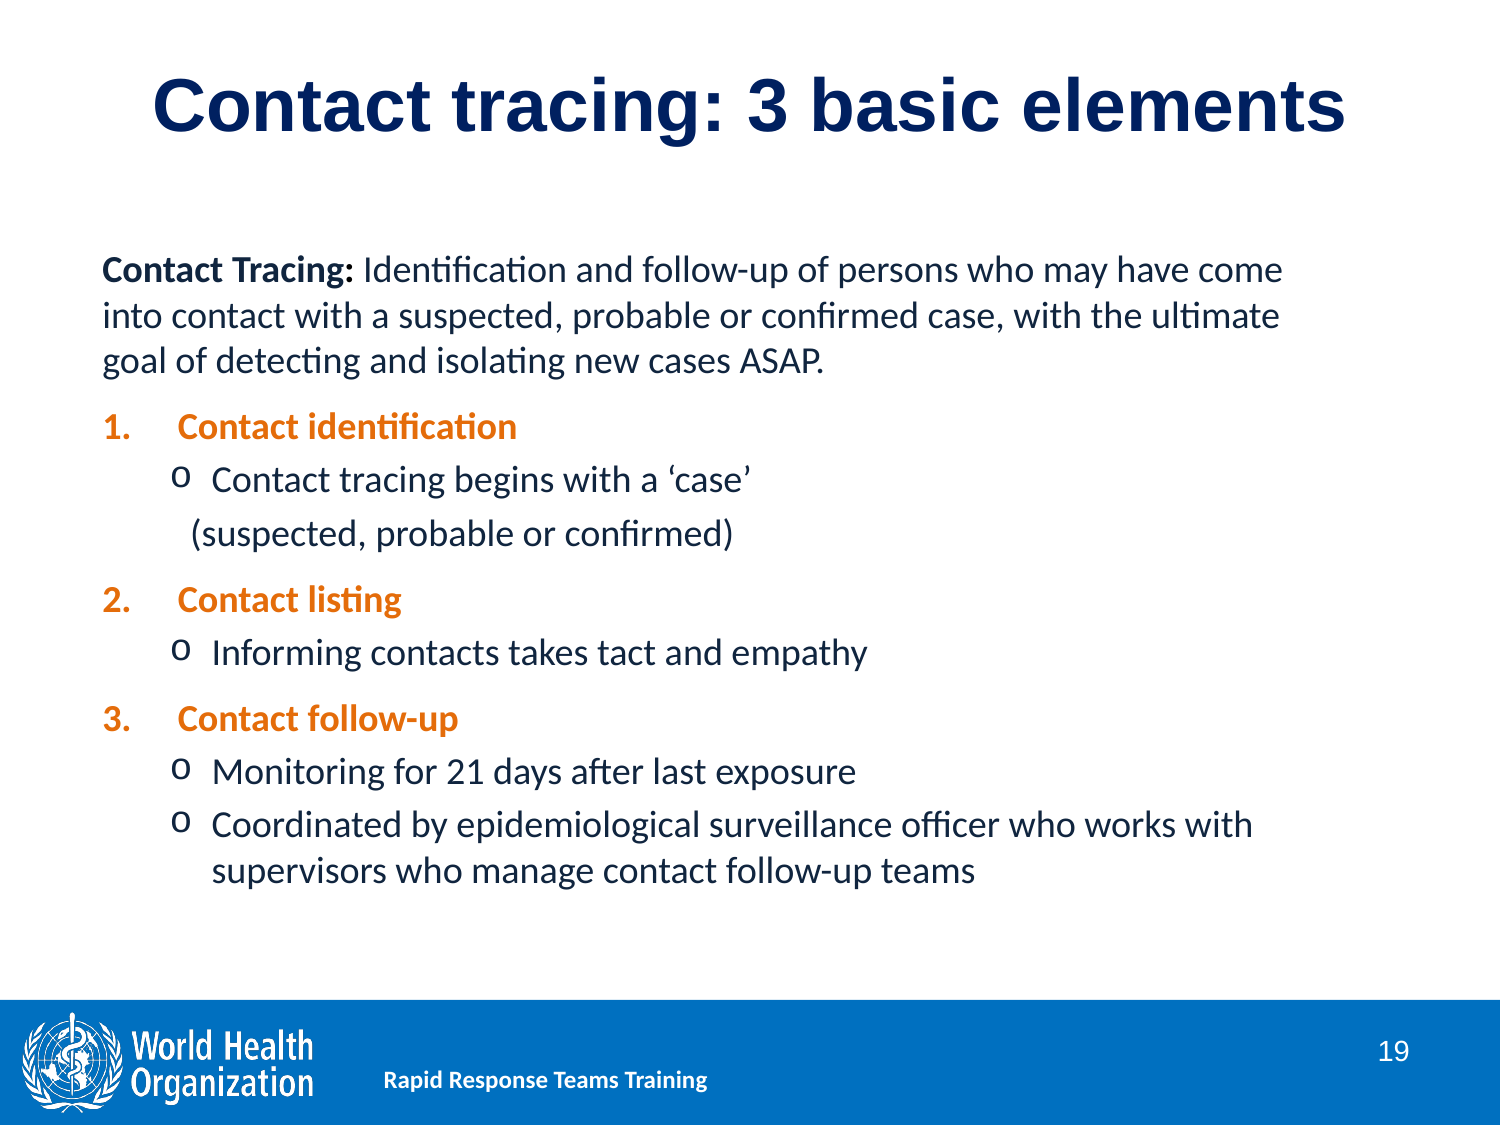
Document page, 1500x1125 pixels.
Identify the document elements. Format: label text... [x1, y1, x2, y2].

title Contact tracing: 3 basic elements [74, 7, 1426, 196]
slide_number 19 [1074, 1024, 1425, 1103]
list Contact Tracing: Identification and follow-up of persons who may have come into contact with a suspected, probable or confirmed case, with the ultimate goal of detecting and isolating new cases ASAP. Contact identification Contact tracing begins with a ‘case’ (suspected, probable or confirmed) Contact listing Informing contacts takes tact and empathy Contact follow-up Monitoring for 21 days after last exposure Coordinated by epidemiological surveillance officer who works with supervisors who manage contact follow-up teams [87, 236, 1306, 906]
picture [21, 1012, 313, 1113]
